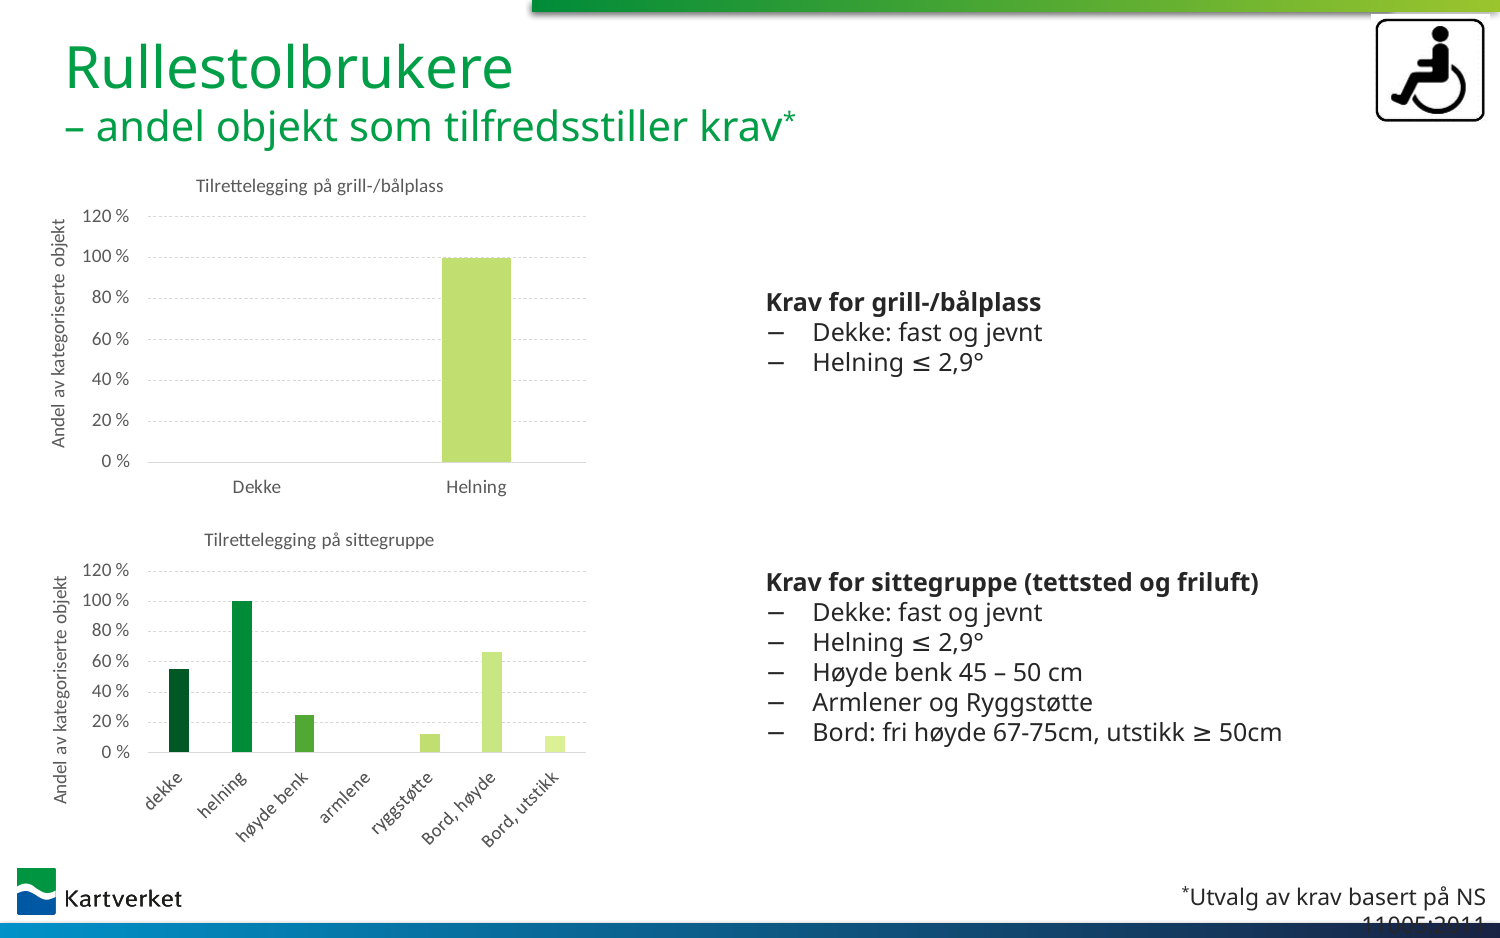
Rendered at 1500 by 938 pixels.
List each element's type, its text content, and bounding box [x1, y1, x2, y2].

text_box Krav for sittegruppe (tettsted og friluft) Dekke: fast og jevnt Helning ≤ 2,9° Høyde benk 45 – 50 cm Armlener og Ryggstøtte Bord: fri høyde 67-75cm, utstikk ≥ 50cm [750, 559, 1500, 754]
picture [41, 166, 597, 505]
text_box Krav for grill-/bålplass Dekke: fast og jevnt Helning ≤ 2,9° [750, 279, 1452, 384]
picture [1371, 13, 1491, 127]
text_box *Utvalg av krav basert på NS 11005:2011 [1068, 873, 1500, 938]
text_box Rullestolbrukere – andel objekt som tilfredsstiller krav* [49, 14, 1431, 158]
picture [41, 520, 597, 859]
